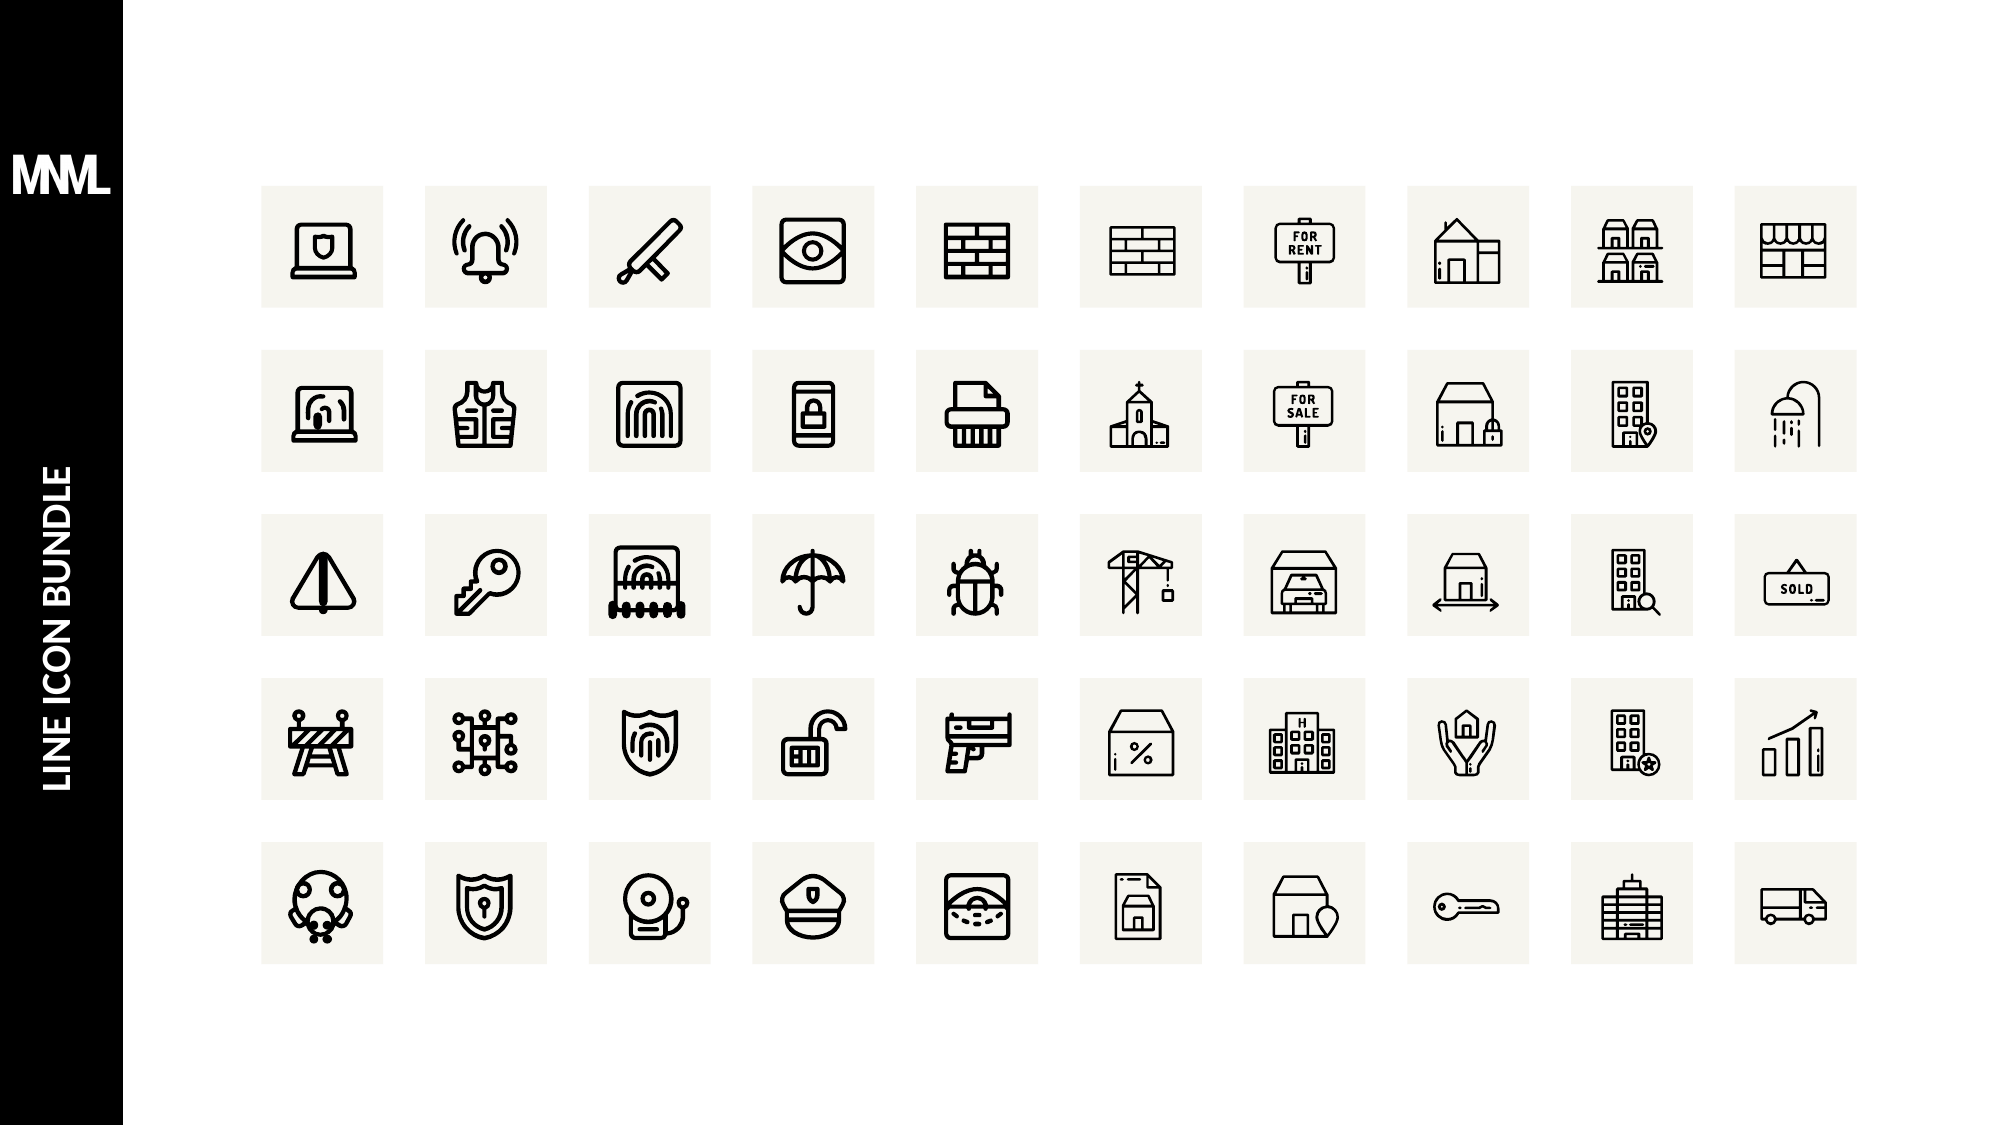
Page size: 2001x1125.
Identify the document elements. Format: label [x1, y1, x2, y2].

text_box [287, 550, 359, 615]
text_box [1436, 382, 1503, 447]
text_box [1270, 550, 1338, 615]
text_box [621, 709, 679, 777]
text_box [461, 231, 510, 285]
text_box [779, 873, 847, 940]
text_box [287, 869, 355, 944]
text_box [1597, 252, 1664, 283]
text_box [1443, 552, 1488, 602]
text_box [1432, 598, 1499, 612]
text_box [616, 217, 684, 285]
text_box [288, 709, 354, 777]
text_box [1610, 709, 1661, 777]
text_box [1434, 217, 1501, 284]
text_box [1109, 380, 1170, 448]
text_box [1454, 709, 1480, 739]
text_box [1761, 748, 1777, 777]
text_box [1433, 892, 1500, 921]
text_box [791, 380, 836, 448]
text_box [623, 873, 690, 941]
text_box [452, 217, 466, 256]
text_box [1109, 226, 1176, 276]
text_box [1107, 550, 1174, 615]
text_box [781, 709, 848, 777]
text_box [456, 873, 513, 941]
text_box [1274, 217, 1336, 285]
text_box [1611, 380, 1658, 448]
text_box [945, 712, 1012, 774]
text_box [1114, 873, 1162, 941]
text_box [1601, 873, 1663, 941]
text_box [944, 380, 1010, 448]
picture [0, 113, 122, 236]
text_box [505, 217, 519, 256]
text_box [499, 224, 510, 253]
text_box [1597, 219, 1664, 250]
text_box [1272, 380, 1334, 448]
text_box [1808, 726, 1824, 777]
text_box [616, 380, 683, 448]
text_box [1767, 709, 1818, 741]
text_box [943, 222, 1011, 280]
text_box [452, 380, 517, 448]
text_box [1611, 548, 1661, 616]
text_box [779, 217, 846, 285]
text_box [290, 222, 357, 280]
text_box [452, 709, 518, 777]
text_box [1770, 380, 1821, 448]
text_box [291, 385, 358, 443]
text_box [780, 548, 846, 616]
text_box [1161, 589, 1175, 602]
text_box [1760, 888, 1827, 926]
text_box [947, 548, 1004, 616]
text_box [1268, 711, 1336, 774]
text_box [944, 873, 1011, 941]
text_box [1437, 720, 1497, 777]
text_box [454, 548, 521, 616]
text_box [1272, 875, 1340, 938]
text_box [1785, 737, 1801, 777]
text_box [1108, 709, 1175, 777]
text_box [1760, 223, 1827, 279]
text_box [1763, 558, 1830, 606]
text_box [608, 545, 686, 620]
text_box [460, 224, 472, 253]
